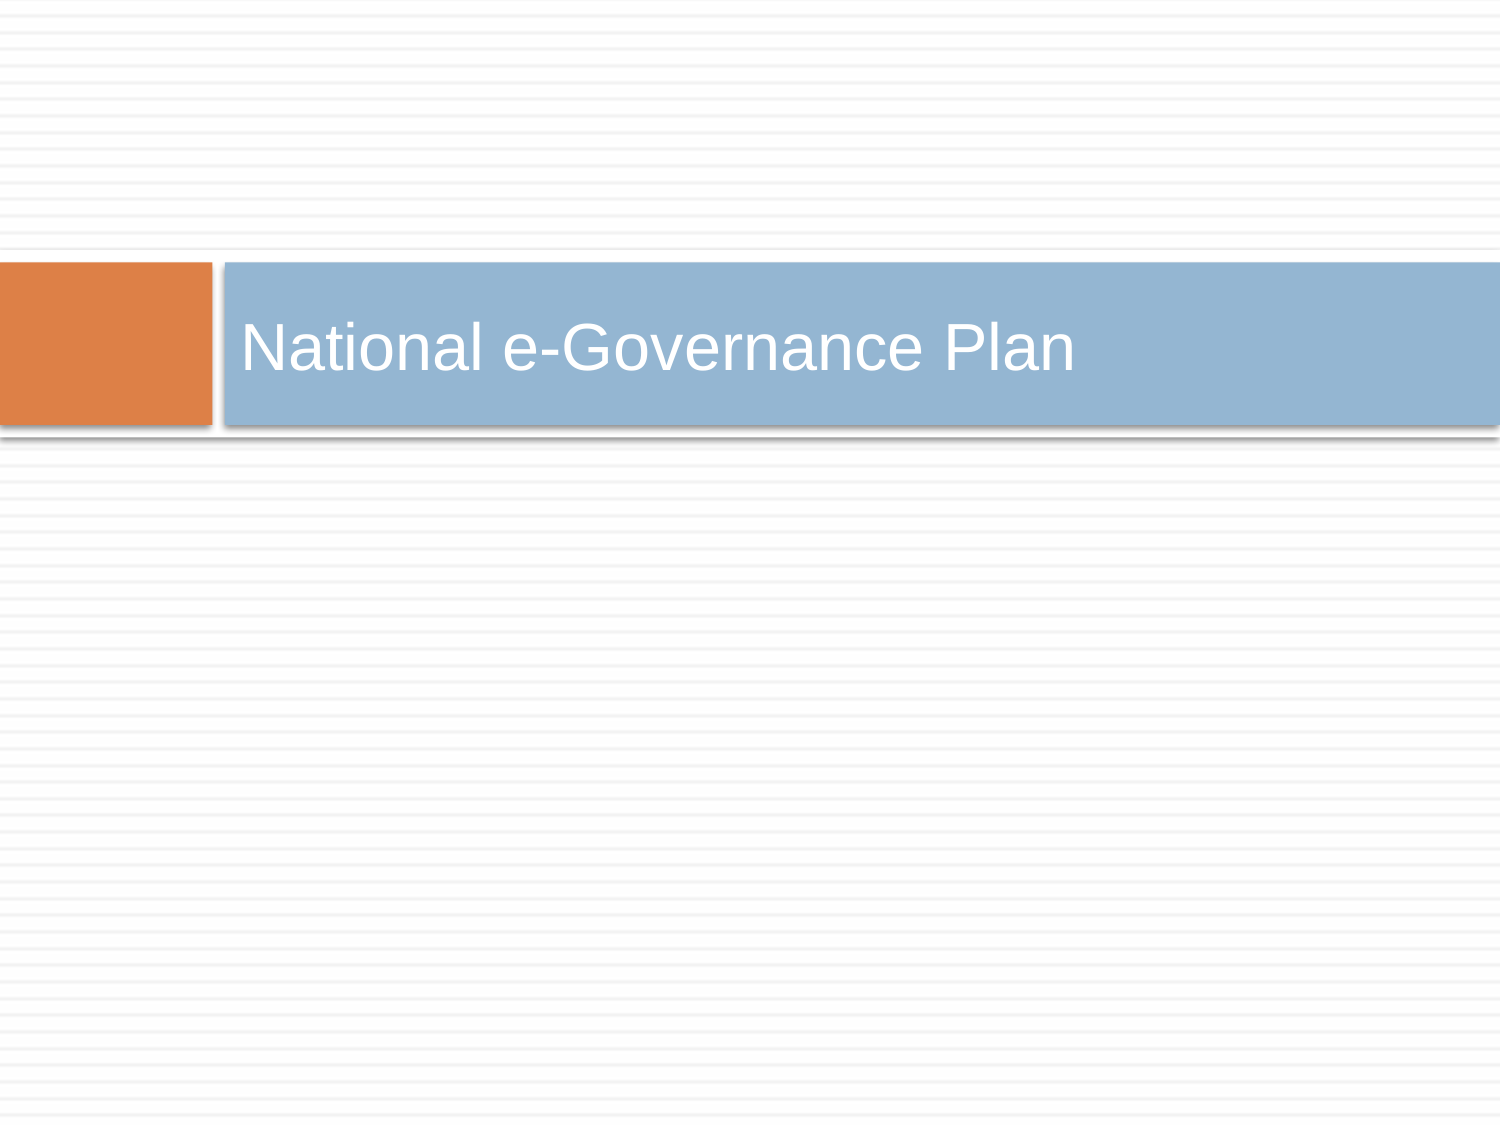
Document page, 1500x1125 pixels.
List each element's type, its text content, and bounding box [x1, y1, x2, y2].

title National e-Governance Plan [224, 262, 1476, 426]
